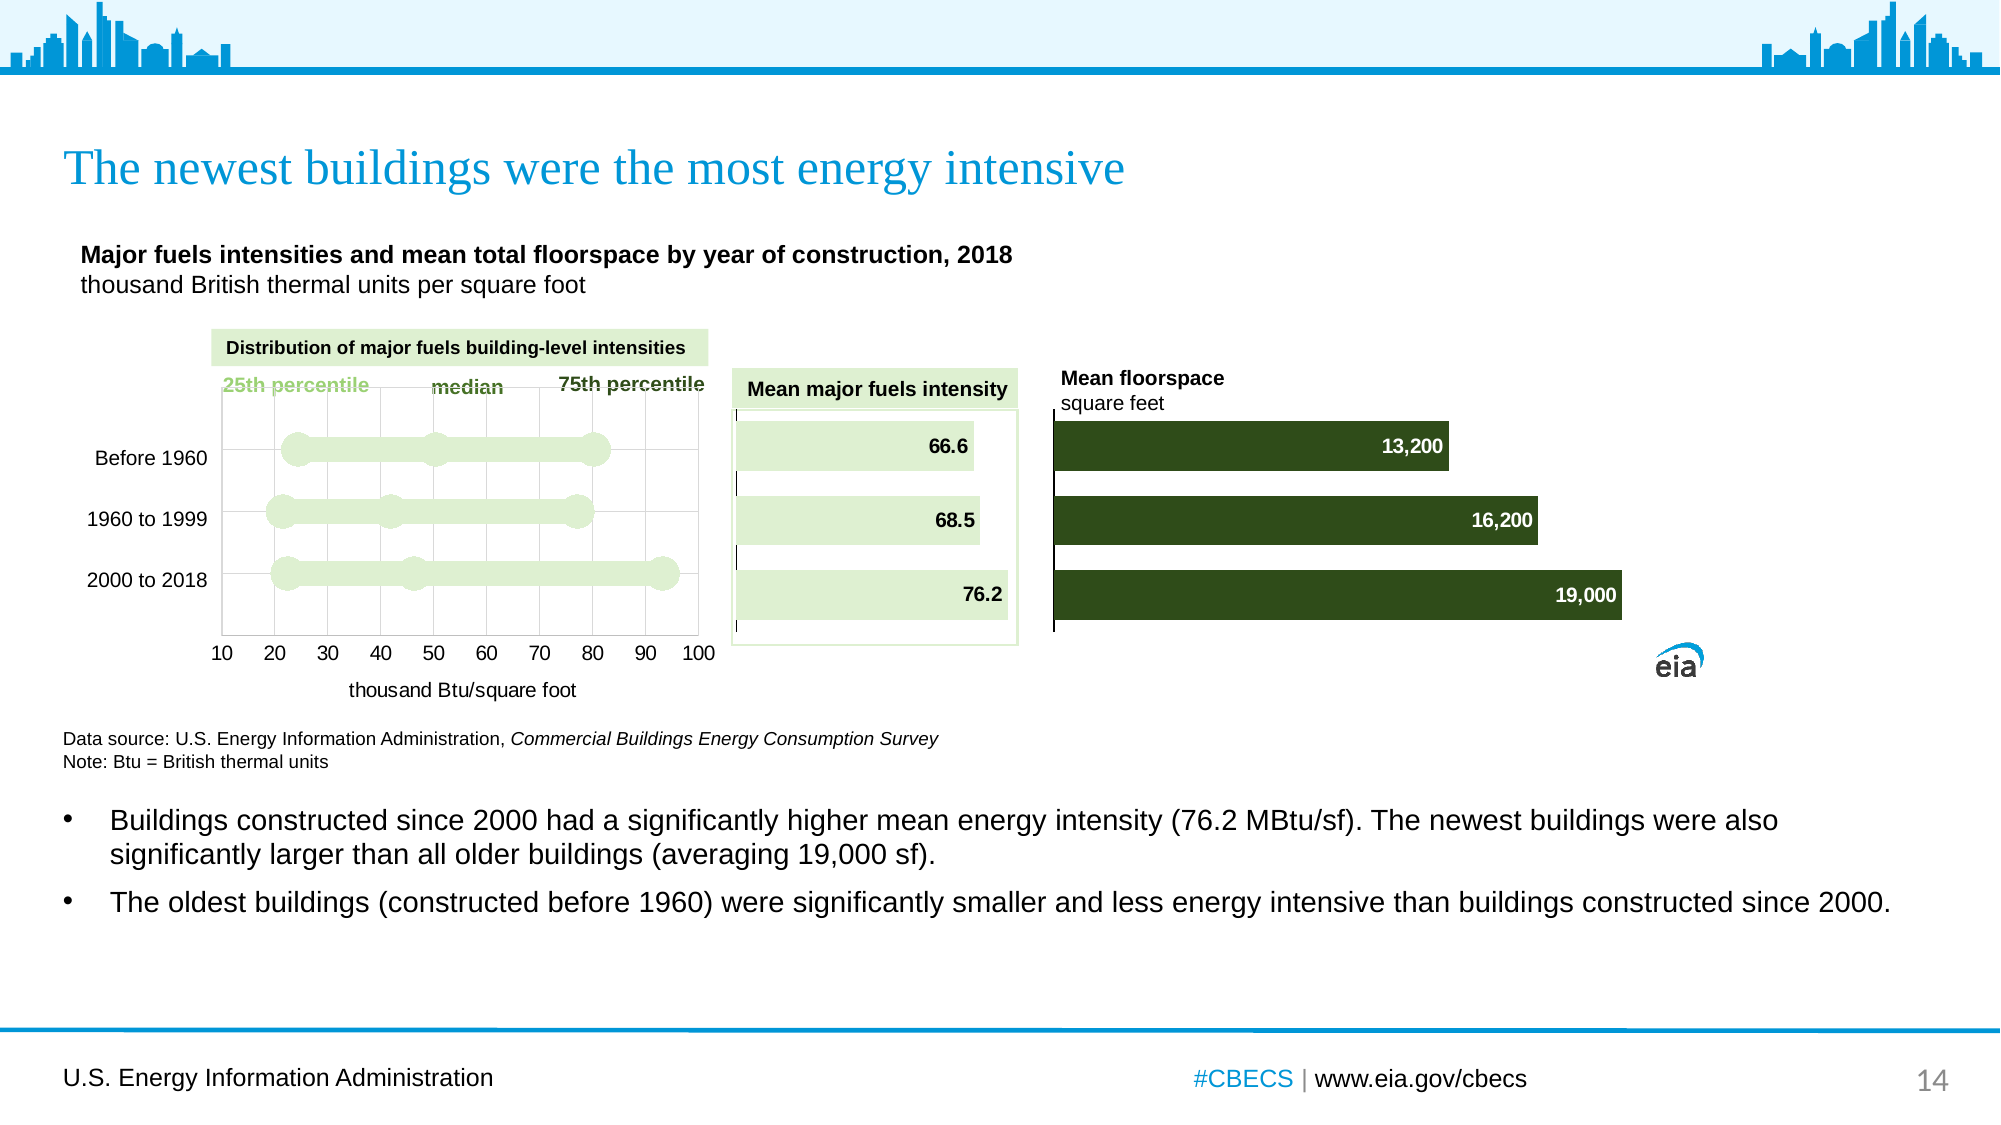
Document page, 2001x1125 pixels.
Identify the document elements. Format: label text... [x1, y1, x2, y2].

chart [730, 404, 1028, 637]
title The newest buildings were the most energy intensive [48, 77, 1952, 202]
chart [200, 380, 726, 733]
text_box 2000 to 2018 [71, 559, 200, 599]
text_box Major fuels intensities and mean total floorspace by year of construction, 2018 thousand British thermal units per square foot [65, 231, 1102, 306]
text_box Buildings constructed since 2000 had a significantly higher mean energy intensity (76.2 MBtu/sf). The newest buildings were also significantly larger than all older buildings (averaging 19,000 sf). The oldest buildings (constructed before 1960) were significantly smaller and less energy intensive than buildings constructed since 2000. [48, 793, 1912, 926]
footer #CBECS | www.eia.gov/cbecs [1023, 1047, 1699, 1107]
text_box [731, 637, 1019, 646]
text_box Mean floorspace square feet [1046, 357, 1488, 404]
slide_number 14 [1886, 1048, 1978, 1109]
text_box Mean major fuels intensity [732, 368, 1018, 404]
text_box median [431, 373, 517, 380]
chart [1041, 404, 1665, 637]
text_box Before 1960 [79, 437, 200, 477]
text_box Distribution of major fuels building-level intensities [211, 328, 709, 367]
text_box 1960 to 1999 [71, 498, 200, 538]
text_box Data source: U.S. Energy Information Administration, Commercial Buildings Energy Consumption Survey Note: Btu = British thermal units [48, 719, 1049, 780]
picture [1654, 640, 1705, 679]
text_box 75th percentile [558, 371, 709, 380]
text_box 25th percentile [222, 372, 373, 380]
